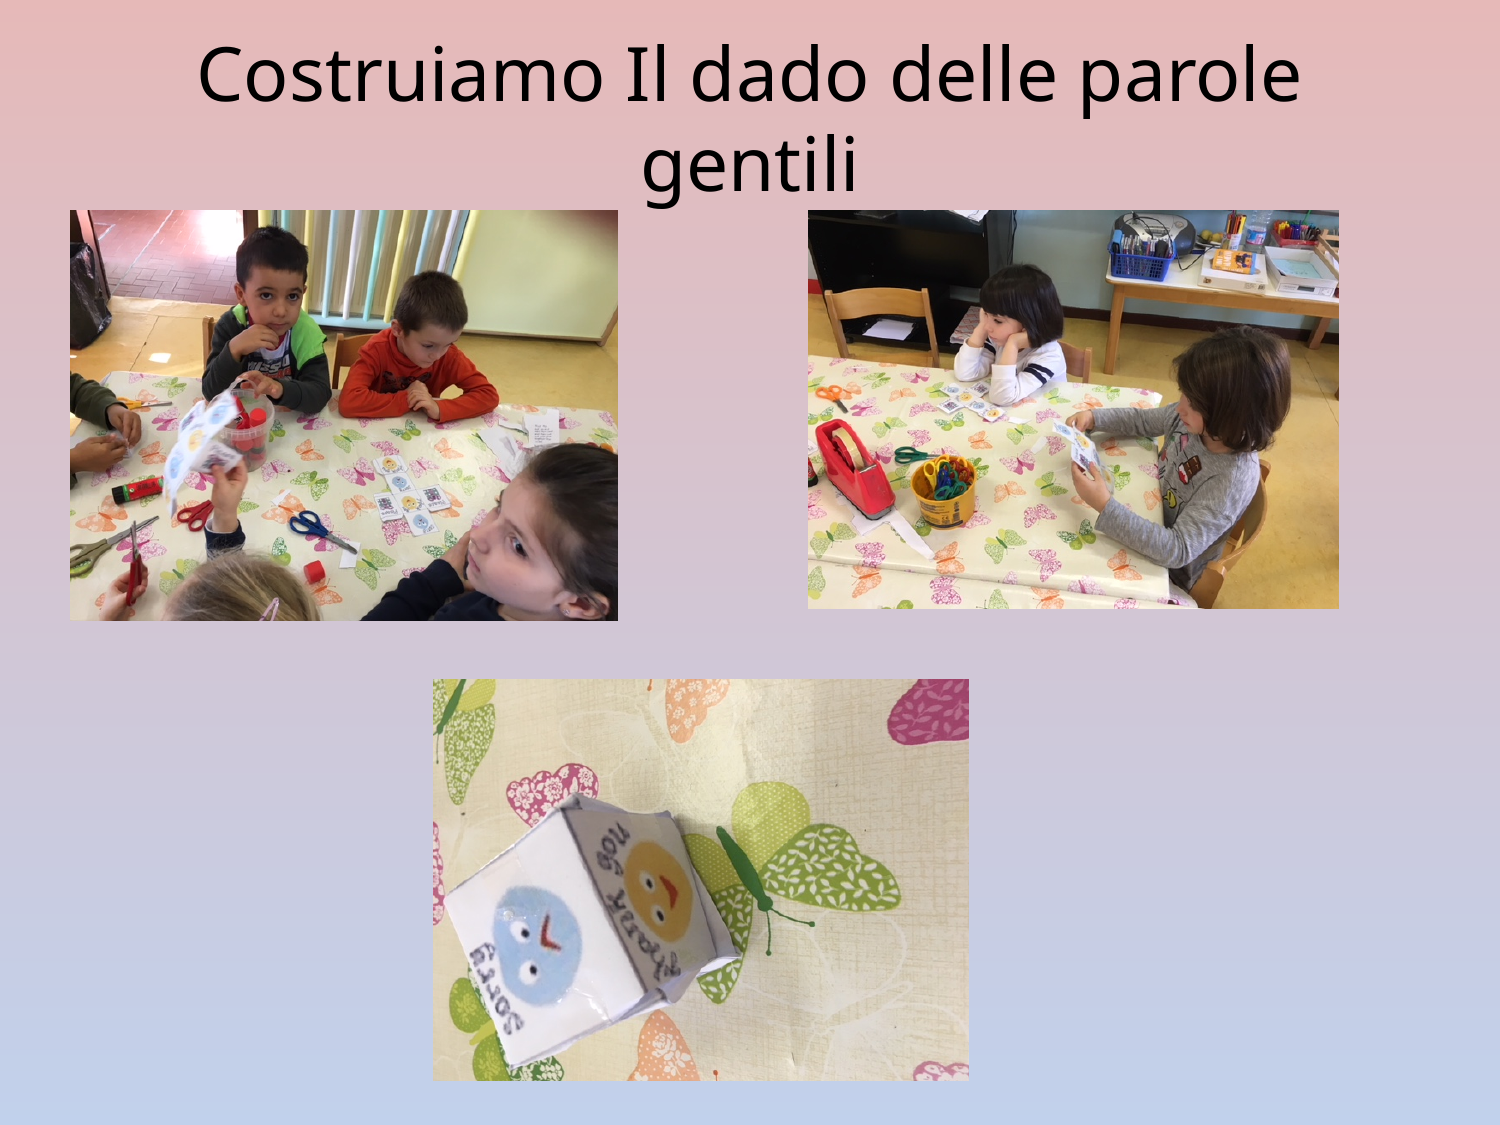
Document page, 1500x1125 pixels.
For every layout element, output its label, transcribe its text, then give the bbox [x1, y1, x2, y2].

picture [433, 679, 969, 1082]
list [70, 210, 618, 622]
picture [808, 210, 1339, 609]
title Costruiamo Il dado delle parole gentili [74, 44, 1426, 188]
